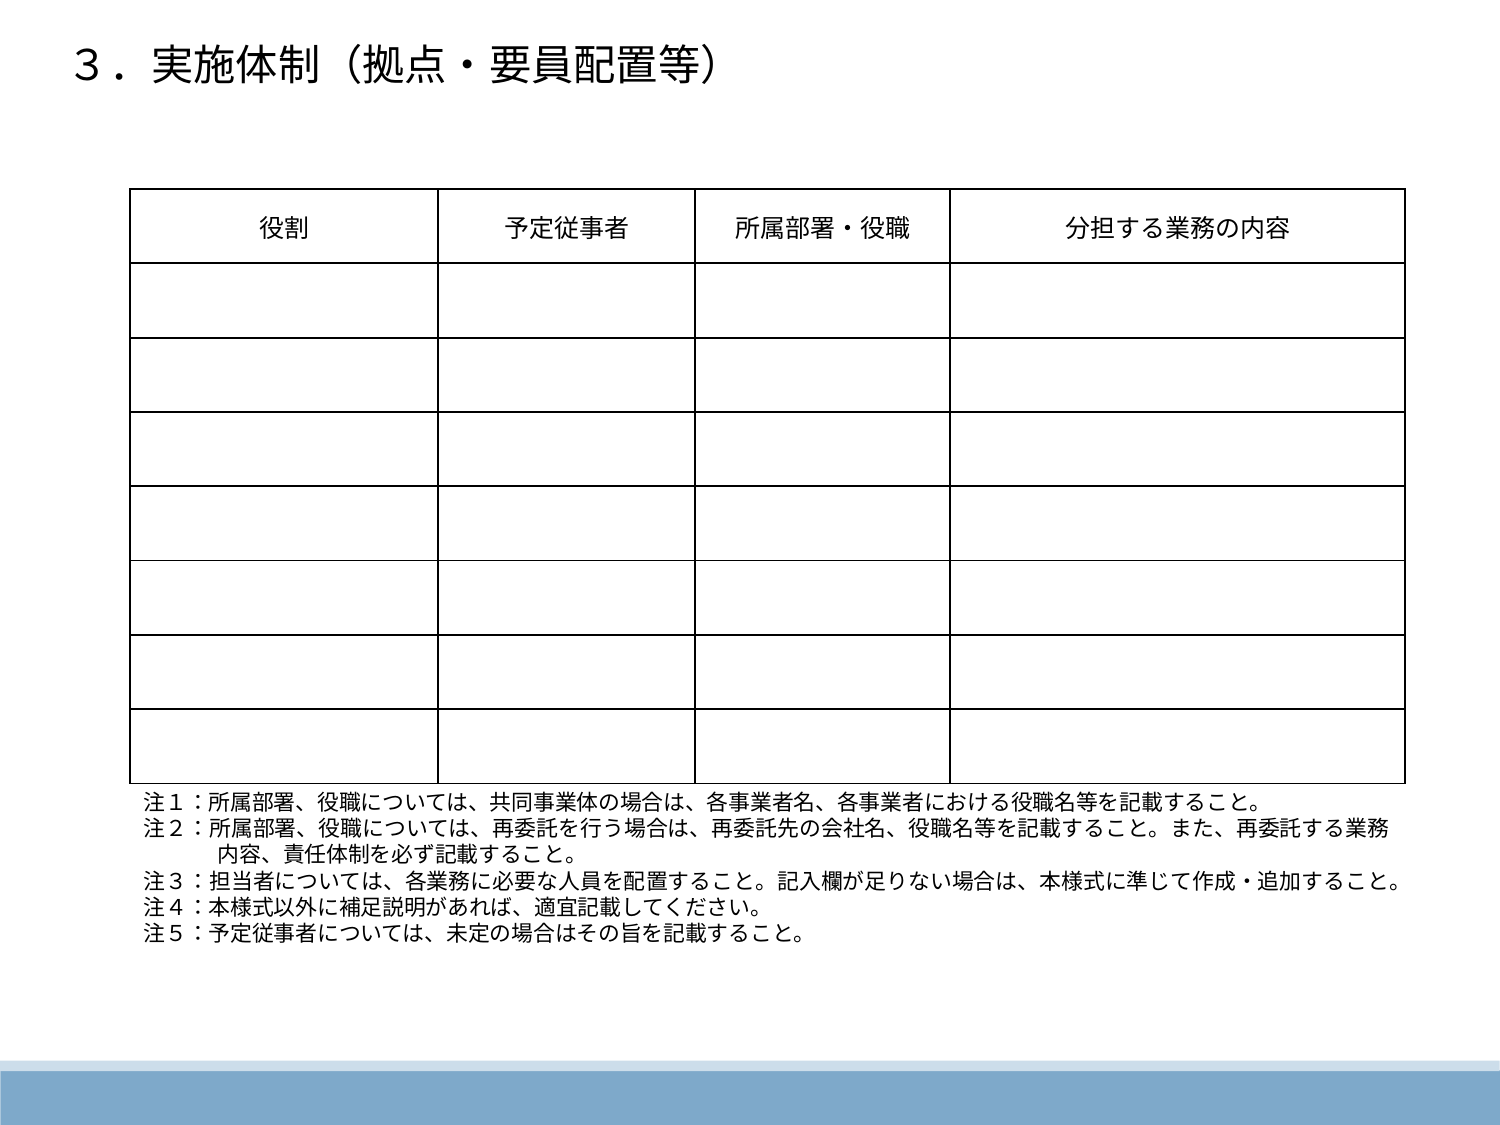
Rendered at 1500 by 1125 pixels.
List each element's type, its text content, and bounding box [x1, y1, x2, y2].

table_cell [131, 487, 437, 560]
table_header 所属部署・役職 [696, 190, 949, 262]
table_header 予定従事者 [439, 190, 694, 262]
table_cell [439, 636, 694, 708]
table_cell [439, 561, 694, 634]
table_cell [131, 264, 437, 337]
table_cell [439, 710, 694, 781]
table_cell [696, 264, 949, 337]
table_cell [696, 710, 949, 781]
table_cell [131, 561, 437, 634]
table_header 役割 [131, 190, 437, 262]
table_cell [131, 636, 437, 708]
table_cell [696, 561, 949, 634]
table_cell [951, 487, 1404, 560]
table_cell [696, 487, 949, 560]
table_cell [131, 413, 437, 485]
table_cell [951, 264, 1404, 337]
table_cell [439, 264, 694, 337]
table_cell [439, 339, 694, 411]
table_cell [131, 710, 437, 781]
table_cell [951, 636, 1404, 708]
table_cell [696, 339, 949, 411]
table_cell [131, 339, 437, 411]
table_cell [951, 339, 1404, 411]
table_cell [951, 710, 1404, 781]
text_box 注１：所属部署、役職については、共同事業体の場合は、各事業者名、各事業者における役職名等を記載すること。 注２：所属部署、役職については、再委託を行う場合は、再委託先の会社名、役職名等を記載すること。また、再委託する業務内容、責任体制を必ず記載すること。 注３：担当者については、各業務に必要な人員を配置すること。記入欄が足りない場合は、本様式に準じて作成・追加すること。 注４：本様式以外に補足説明があれば、適宜記載してください。 注５：予定従事者については、未定の場合はその旨を記載すること。 [78, 781, 1406, 954]
table_cell [696, 413, 949, 485]
table_cell [439, 413, 694, 485]
table_cell [951, 413, 1404, 485]
table_header 分担する業務の内容 [951, 190, 1404, 262]
table_cell [439, 487, 694, 560]
text_box ３．実施体制（拠点・要員配置等） [52, 30, 1275, 96]
table_cell [696, 636, 949, 708]
table_cell [951, 561, 1404, 634]
